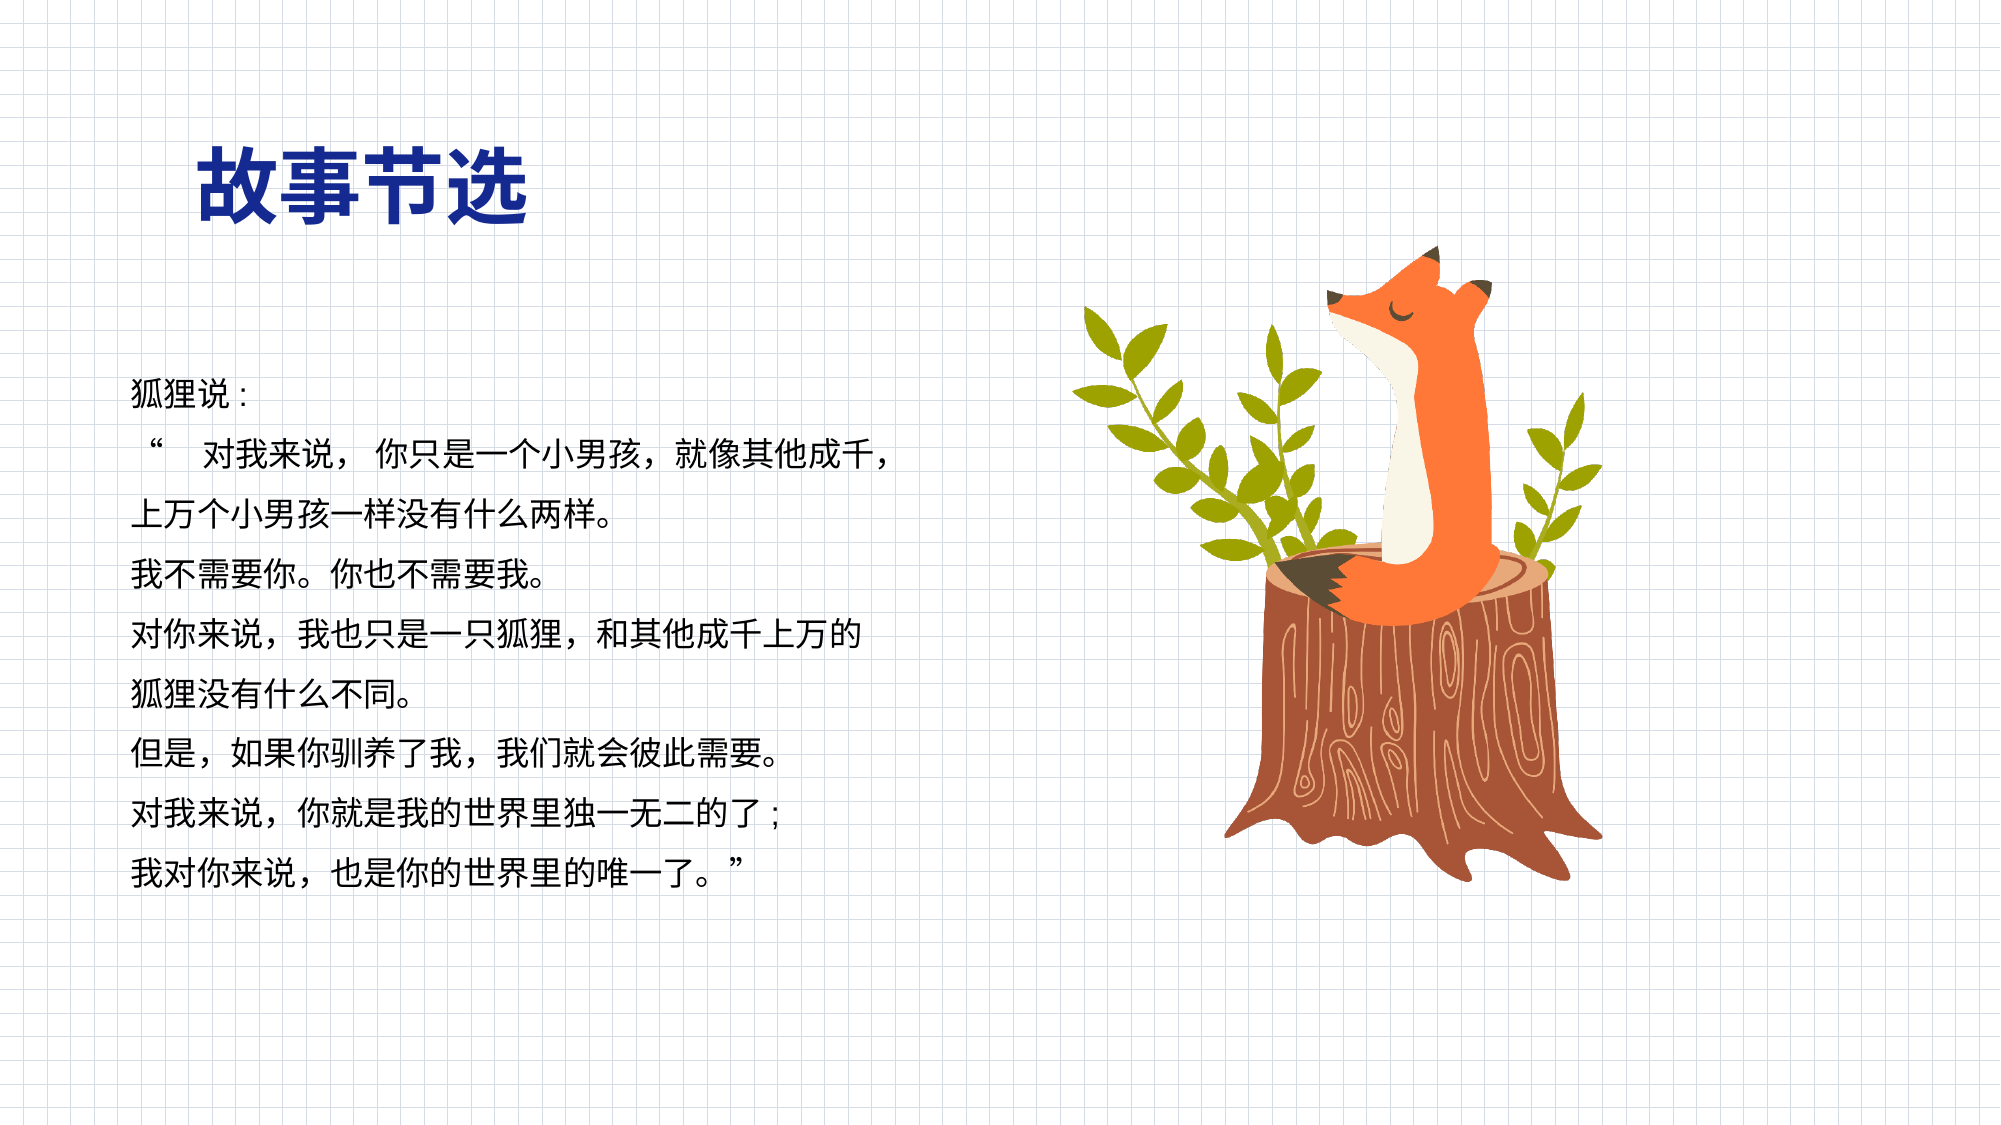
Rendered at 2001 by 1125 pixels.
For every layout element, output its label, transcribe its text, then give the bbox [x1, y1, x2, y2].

text_box 故事节选 [180, 126, 582, 242]
text_box 狐狸说: “ 对我来说， 你只是一个小男孩，就像其他成千，上万个小男孩一样没有什么两样。 我不需要你。你也不需要我。 对你来说，我也只是一只狐狸，和其他成千上万的狐狸没有什么不同。 但是，如果你驯养了我，我们就会彼此需要。 对我来说，你就是我的世界里独一无二的了; 我对你来说，也是你的世界里的唯一了。” [116, 345, 905, 900]
picture [962, 137, 1784, 958]
